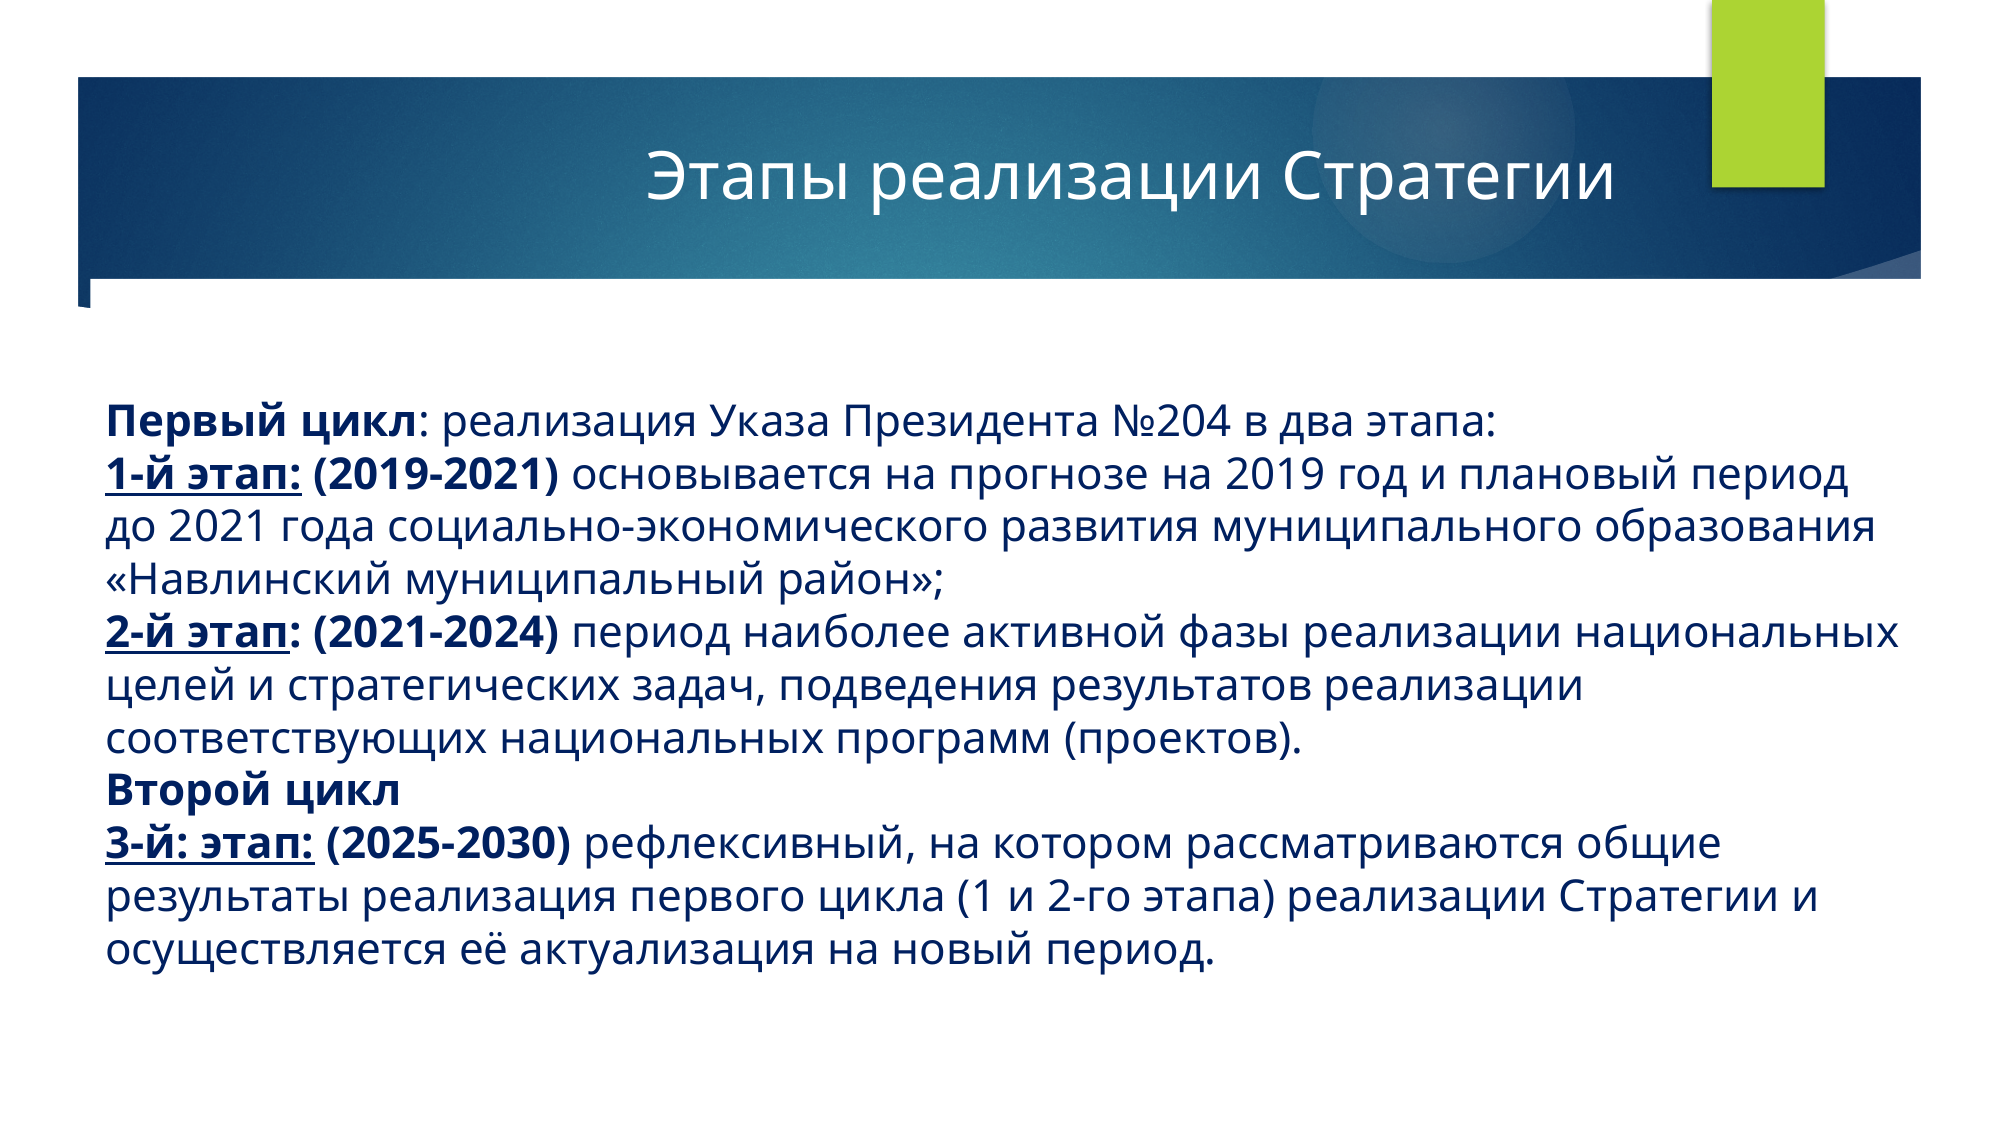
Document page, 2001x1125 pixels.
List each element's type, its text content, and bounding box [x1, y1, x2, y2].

title Первый цикл: реализация Указа Президента №204 в два этапа: 1-й этап: (2019-2021) основывается на прогнозе на 2019 год и плановый период до 2021 года социально-экономического развития муниципального образования «Навлинский муниципальный район»; 2-й этап: (2021-2024) период наиболее активной фазы реализации национальных целей и стратегических задач, подведения результатов реализации соответствующих национальных программ (проектов). Второй цикл 3-й: этап: (2025-2030) рефлексивный, на котором рассматриваются общие результаты реализация первого цикла (1 и 2-го этапа) реализации Стратегии и осуществляется её актуализация на новый период. [90, 278, 1922, 1034]
text_box Этапы реализации Стратегии [631, 125, 1634, 221]
